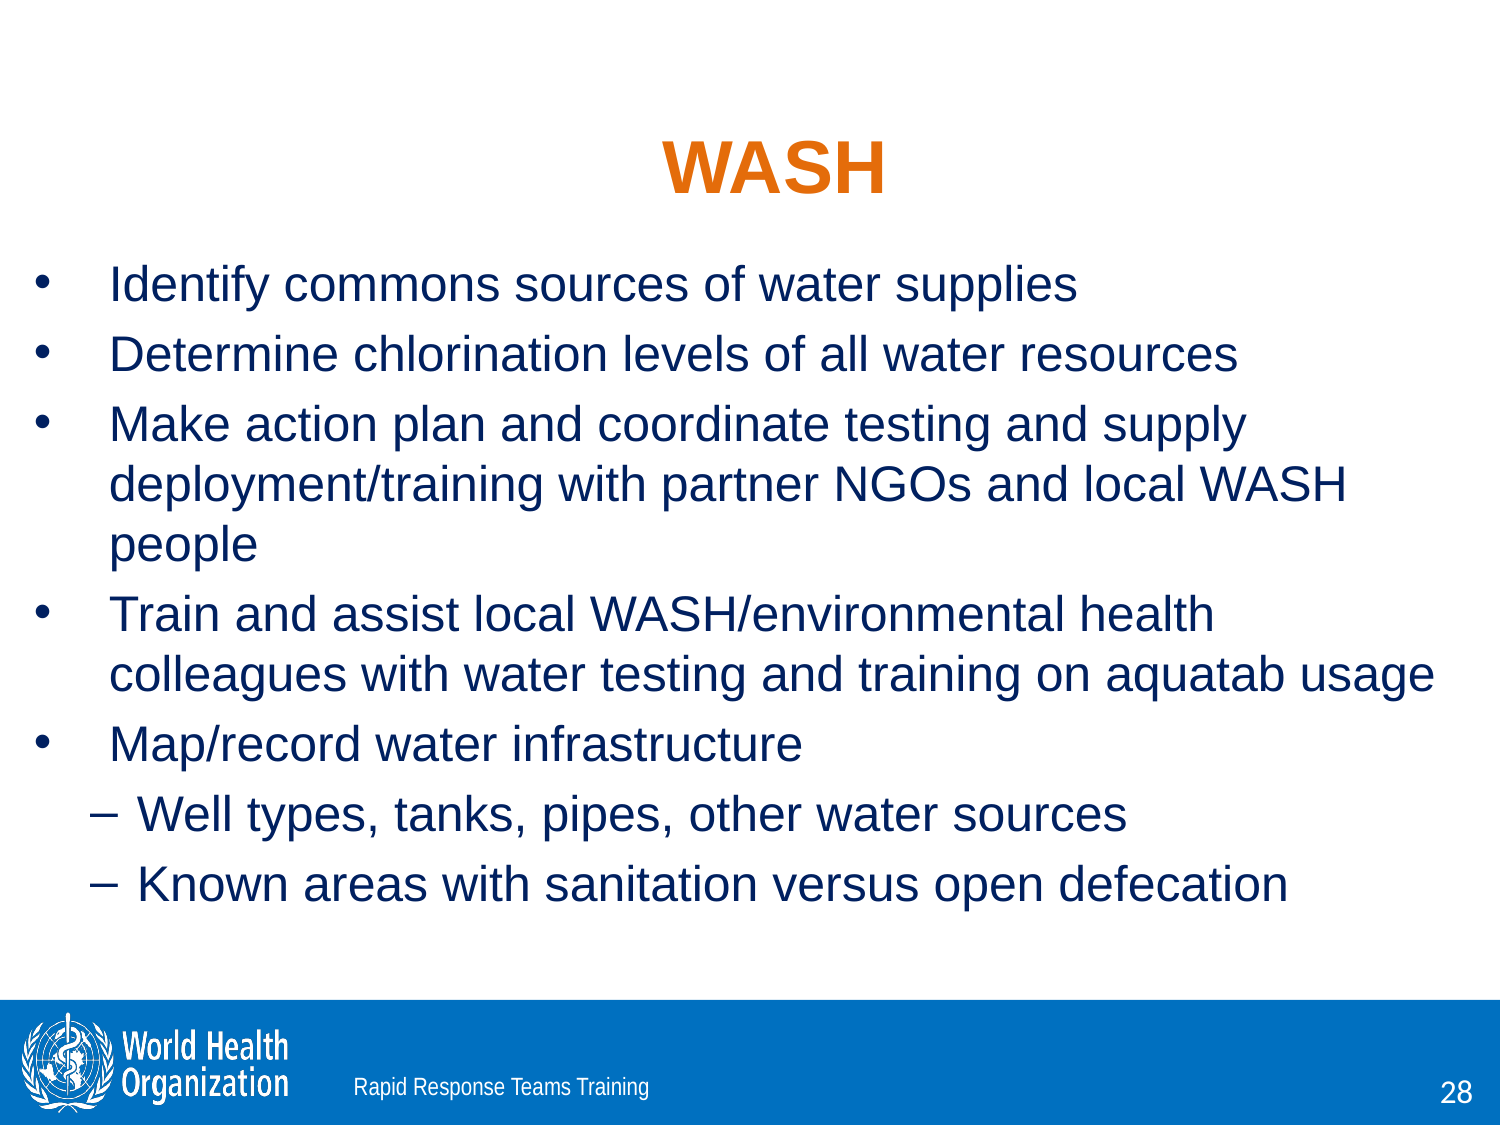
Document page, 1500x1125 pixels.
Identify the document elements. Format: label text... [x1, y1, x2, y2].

picture [21, 1012, 288, 1113]
text_box WASH [99, 70, 1450, 258]
list Identify commons sources of water supplies Determine chlorination levels of all water resources Make action plan and coordinate testing and supply deployment/training with partner NGOs and local WASH people Train and assist local WASH/environmental health colleagues with water testing and training on aquatab usage Map/record water infrastructure Well types, tanks, pipes, other water sources Known areas with sanitation versus open defecation [0, 243, 1483, 986]
